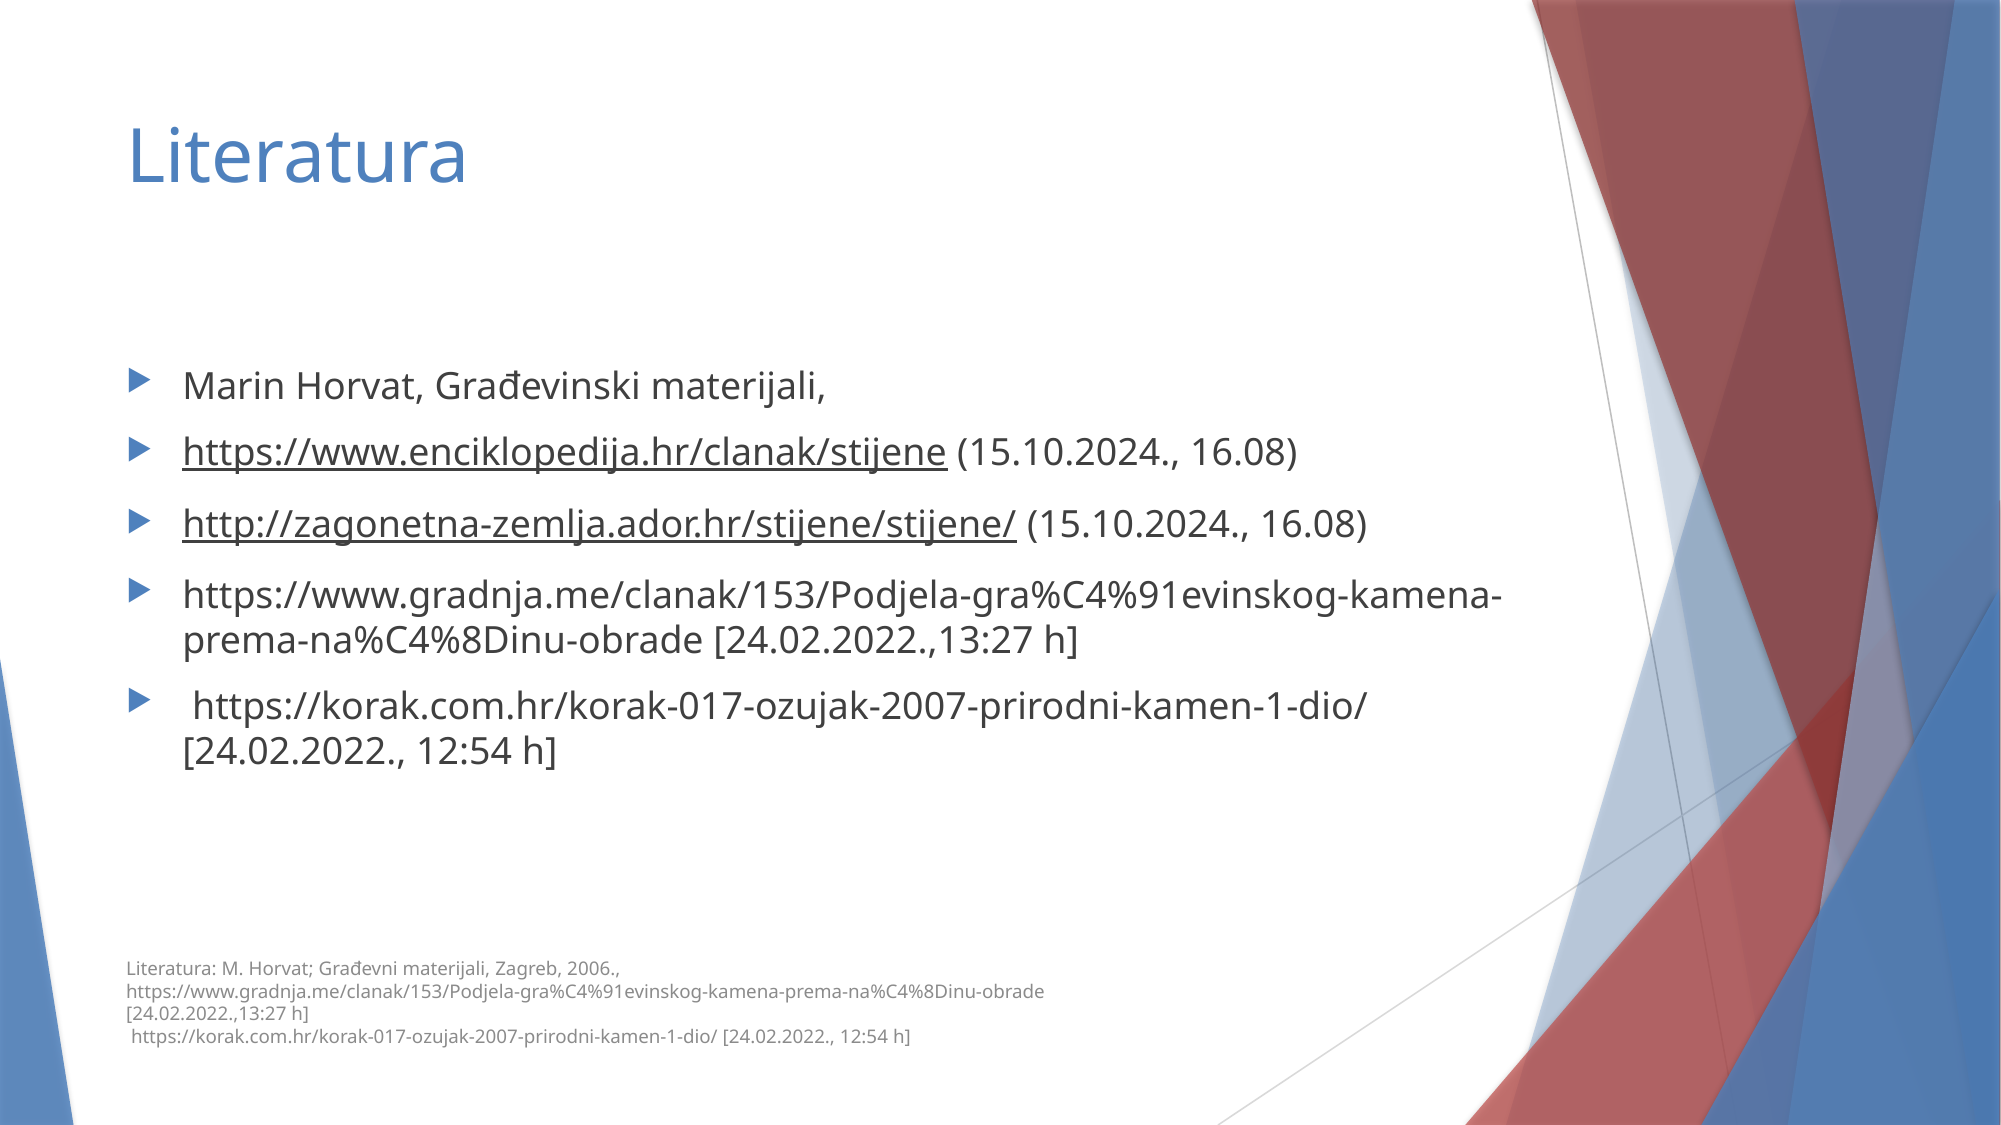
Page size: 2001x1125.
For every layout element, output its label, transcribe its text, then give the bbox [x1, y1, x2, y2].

title Literatura [111, 99, 1522, 317]
footer Literatura: M. Horvat; Građevni materijali, Zagreb, 2006., https://www.gradnja.me/clanak/153/Podjela-gra%C4%91evinskog-kamena-prema-na%C4%8Dinu-obrade [24.02.2022.,13:27 h] https://korak.com.hr/korak-017-ozujak-2007-prirodni-kamen-1-dio/ [24.02.2022., 12:54 h] [111, 953, 1145, 1051]
list Marin Horvat, Građevinski materijali, https://www.enciklopedija.hr/clanak/stijene (15.10.2024., 16.08) http://zagonetna-zemlja.ador.hr/stijene/stijene/ (15.10.2024., 16.08) https://www.gradnja.me/clanak/153/Podjela-gra%C4%91evinskog-kamena-prema-na%C4%8Dinu-obrade [24.02.2022.,13:27 h] https://korak.com.hr/korak-017-ozujak-2007-prirodni-kamen-1-dio/ [24.02.2022., 12:54 h] [111, 354, 1522, 992]
